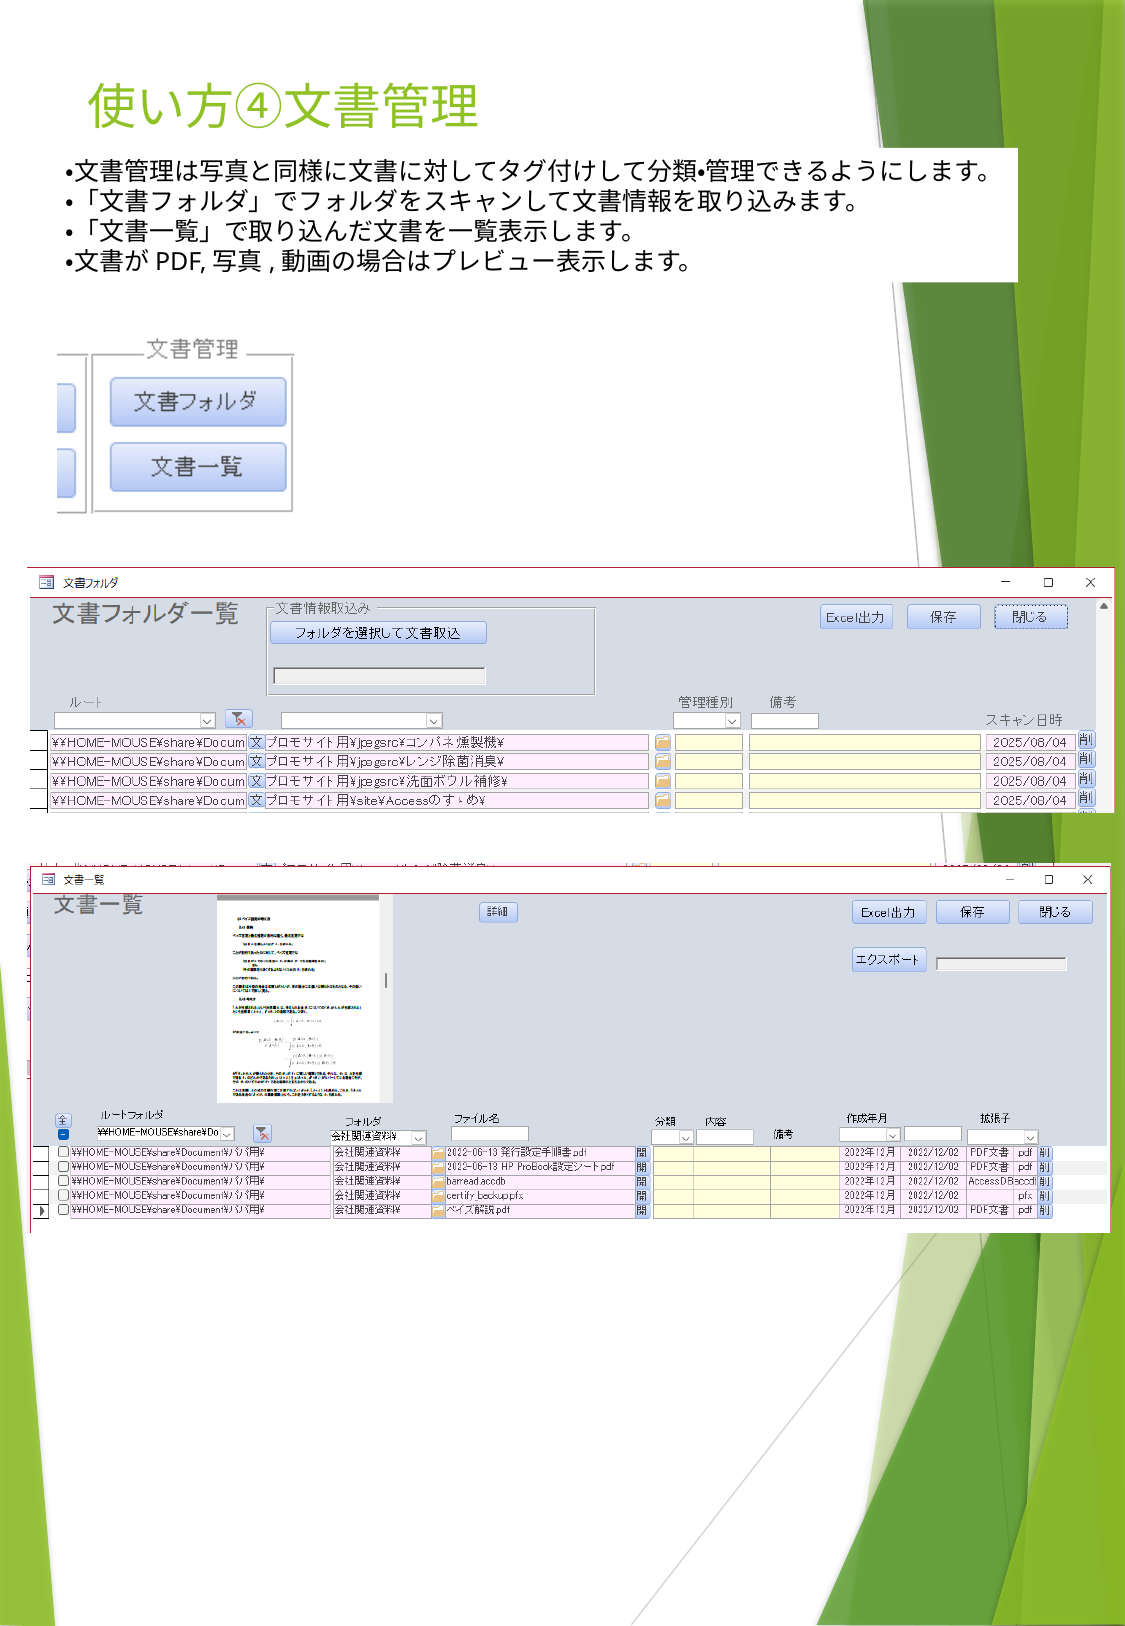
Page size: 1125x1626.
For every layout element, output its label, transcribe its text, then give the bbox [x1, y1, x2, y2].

text_box ・文書管理は写真と同様に文書に対してタグ付けして分類・管理できるようにします。 ・「文書フォルダ」でフォルダをスキャンして文書情報を取り込みます。 ・「文書一覧」で取り込んだ文書を一覧表示します。 ・文書がPDF,写真,動画の場合はプレビュー表示します。 [50, 147, 1018, 283]
picture [56, 328, 316, 534]
title 使い方④文書管理 [72, 67, 866, 143]
picture [26, 862, 1111, 1234]
picture [26, 566, 1115, 813]
